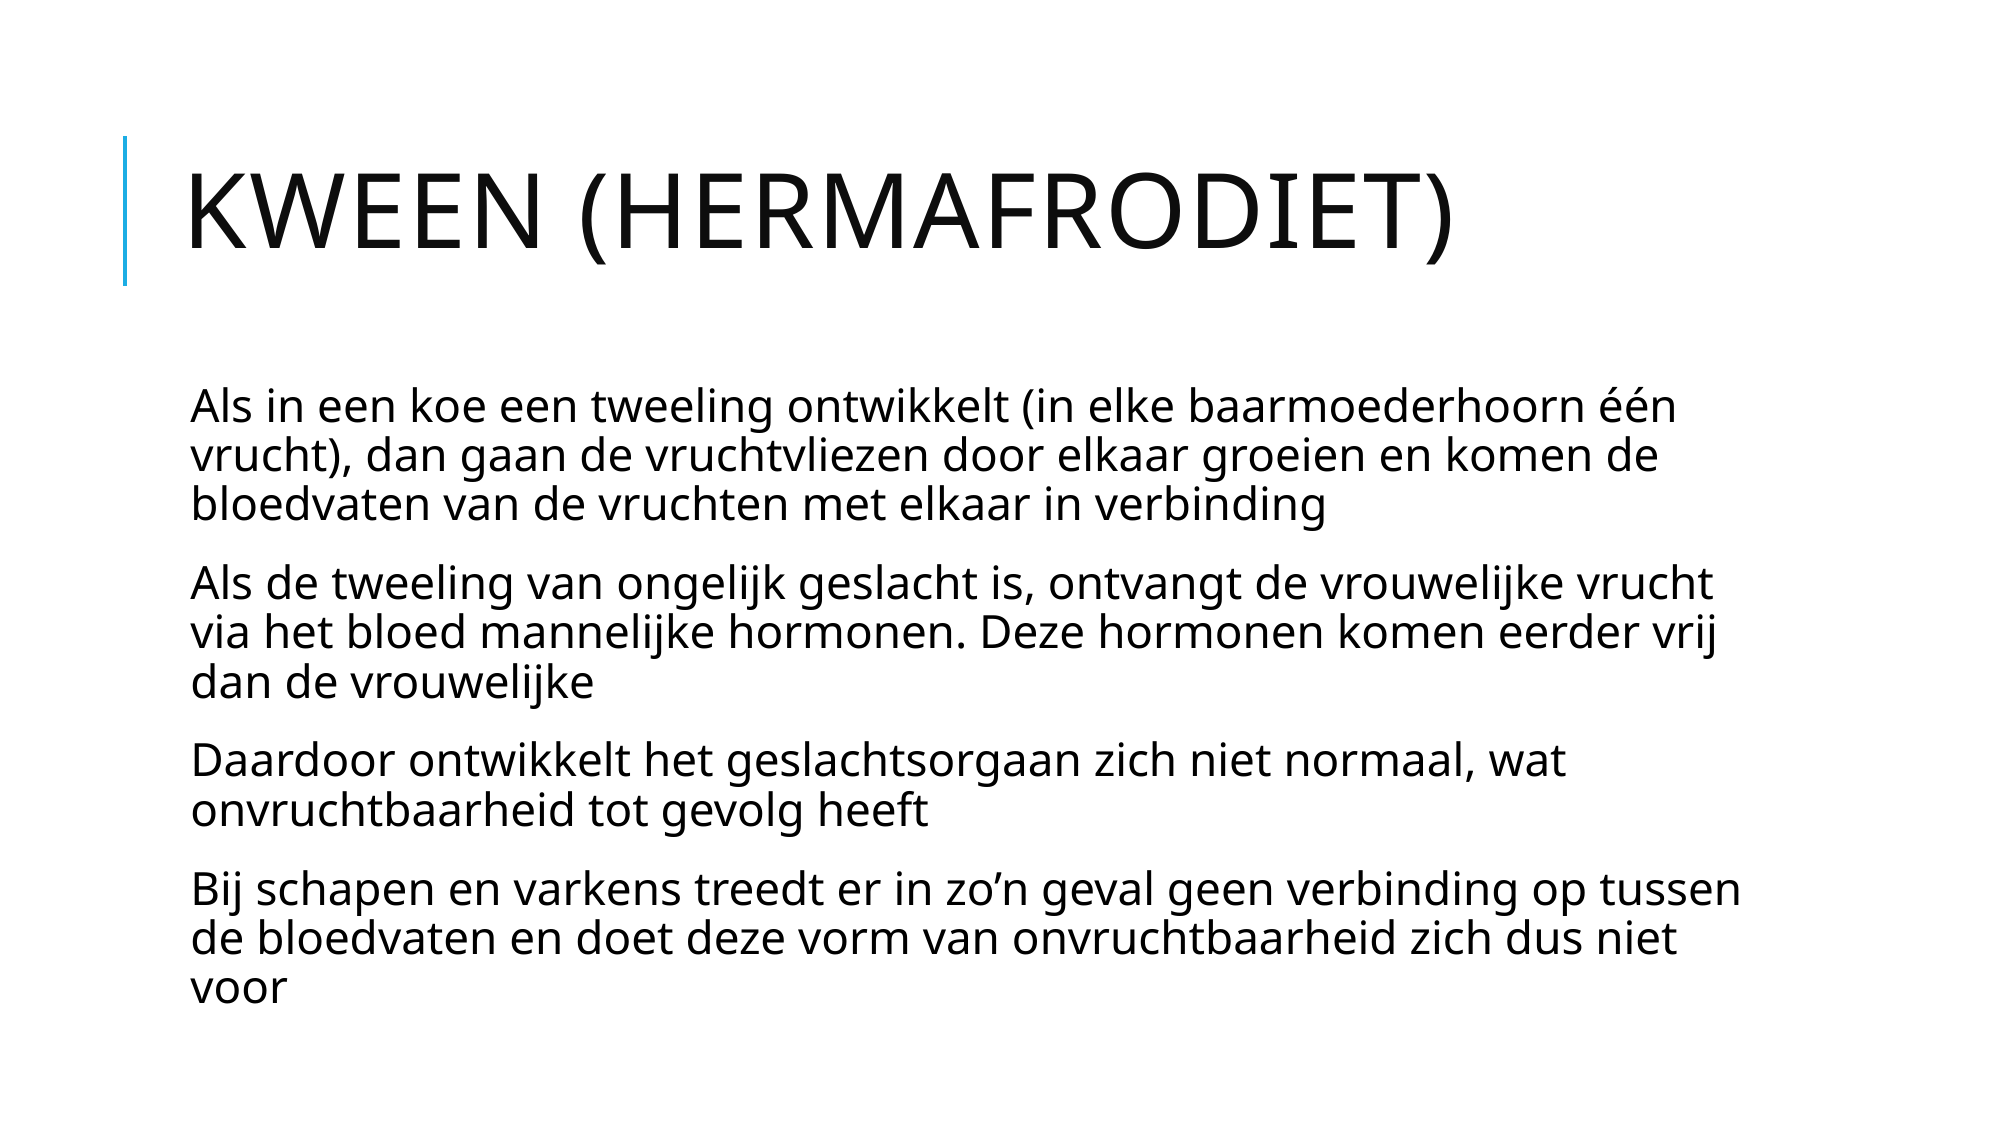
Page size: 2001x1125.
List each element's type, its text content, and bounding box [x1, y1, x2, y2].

title Kween (hermafrodiet) [168, 96, 1763, 342]
list Als in een koe een tweeling ontwikkelt (in elke baarmoederhoorn één vrucht), dan gaan de vruchtvliezen door elkaar groeien en komen de bloedvaten van de vruchten met elkaar in verbinding Als de tweeling van ongelijk geslacht is, ontvangt de vrouwelijke vrucht via het bloed mannelijke hormonen. Deze hormonen komen eerder vrij dan de vrouwelijke Daardoor ontwikkelt het geslachtsorgaan zich niet normaal, wat onvruchtbaarheid tot gevolg heeft Bij schapen en varkens treedt er in zo’n geval geen verbinding op tussen de bloedvaten en doet deze vorm van onvruchtbaarheid zich dus niet voor [168, 375, 1763, 1035]
